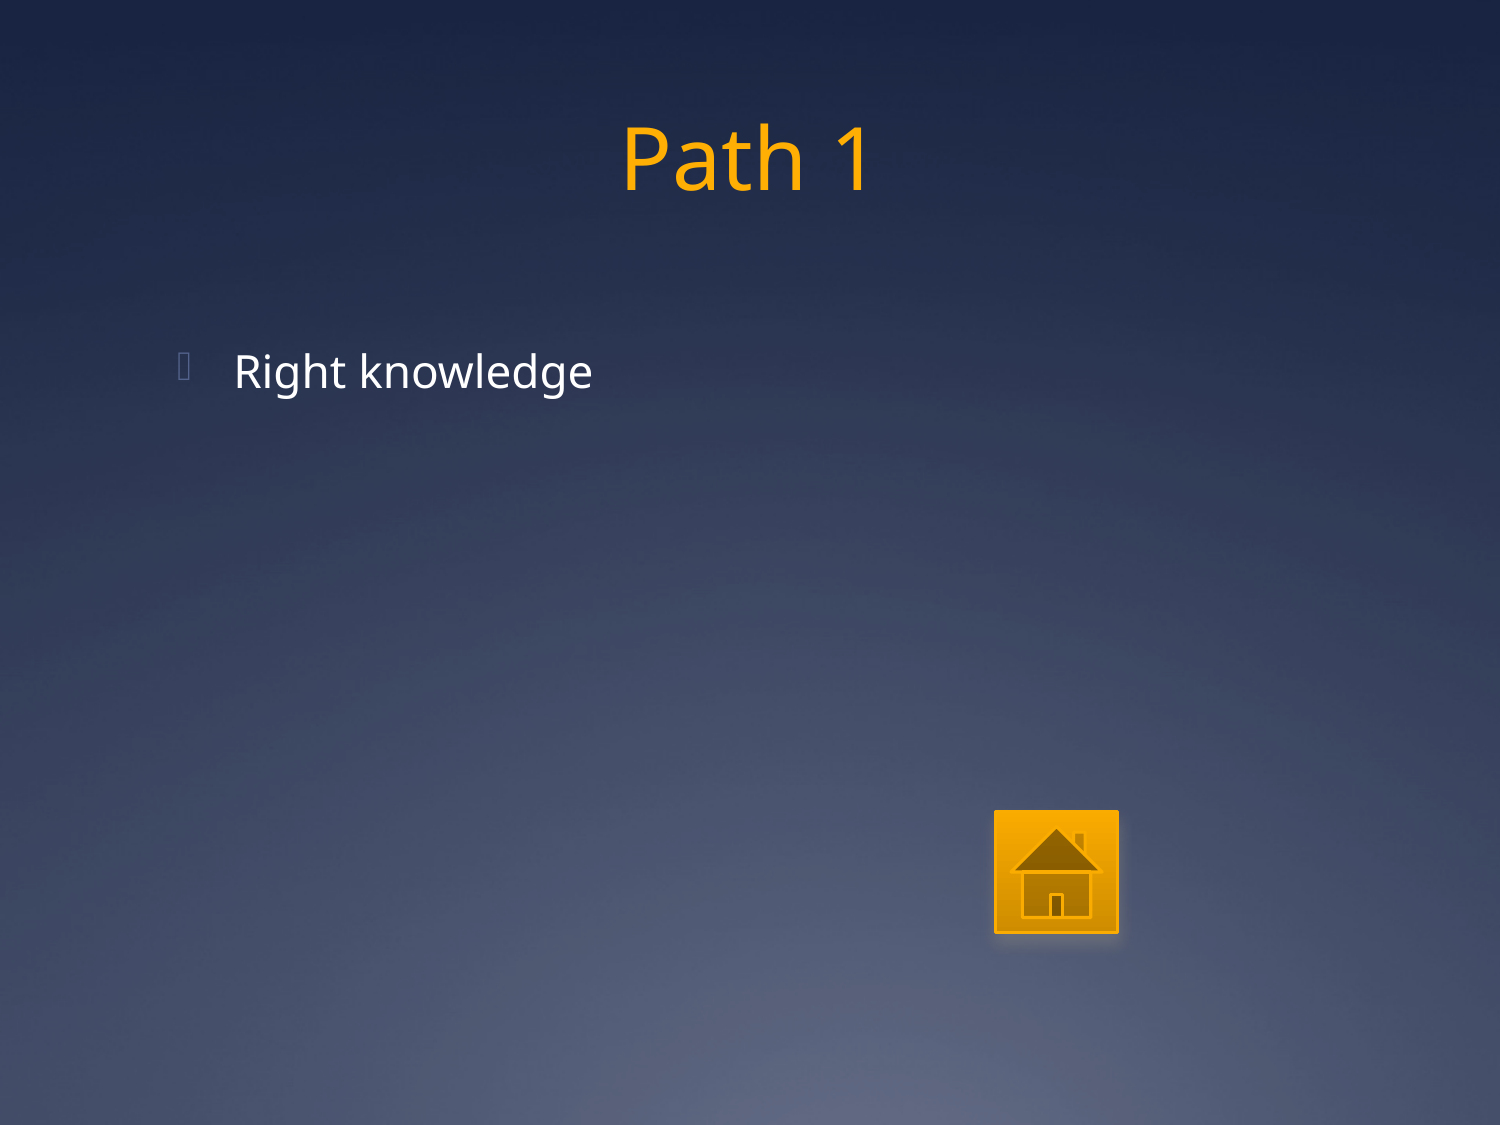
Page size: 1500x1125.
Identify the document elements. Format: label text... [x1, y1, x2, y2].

list Right knowledge [162, 335, 1338, 1005]
text_box [994, 810, 1119, 934]
title Path 1 [100, 95, 1400, 225]
